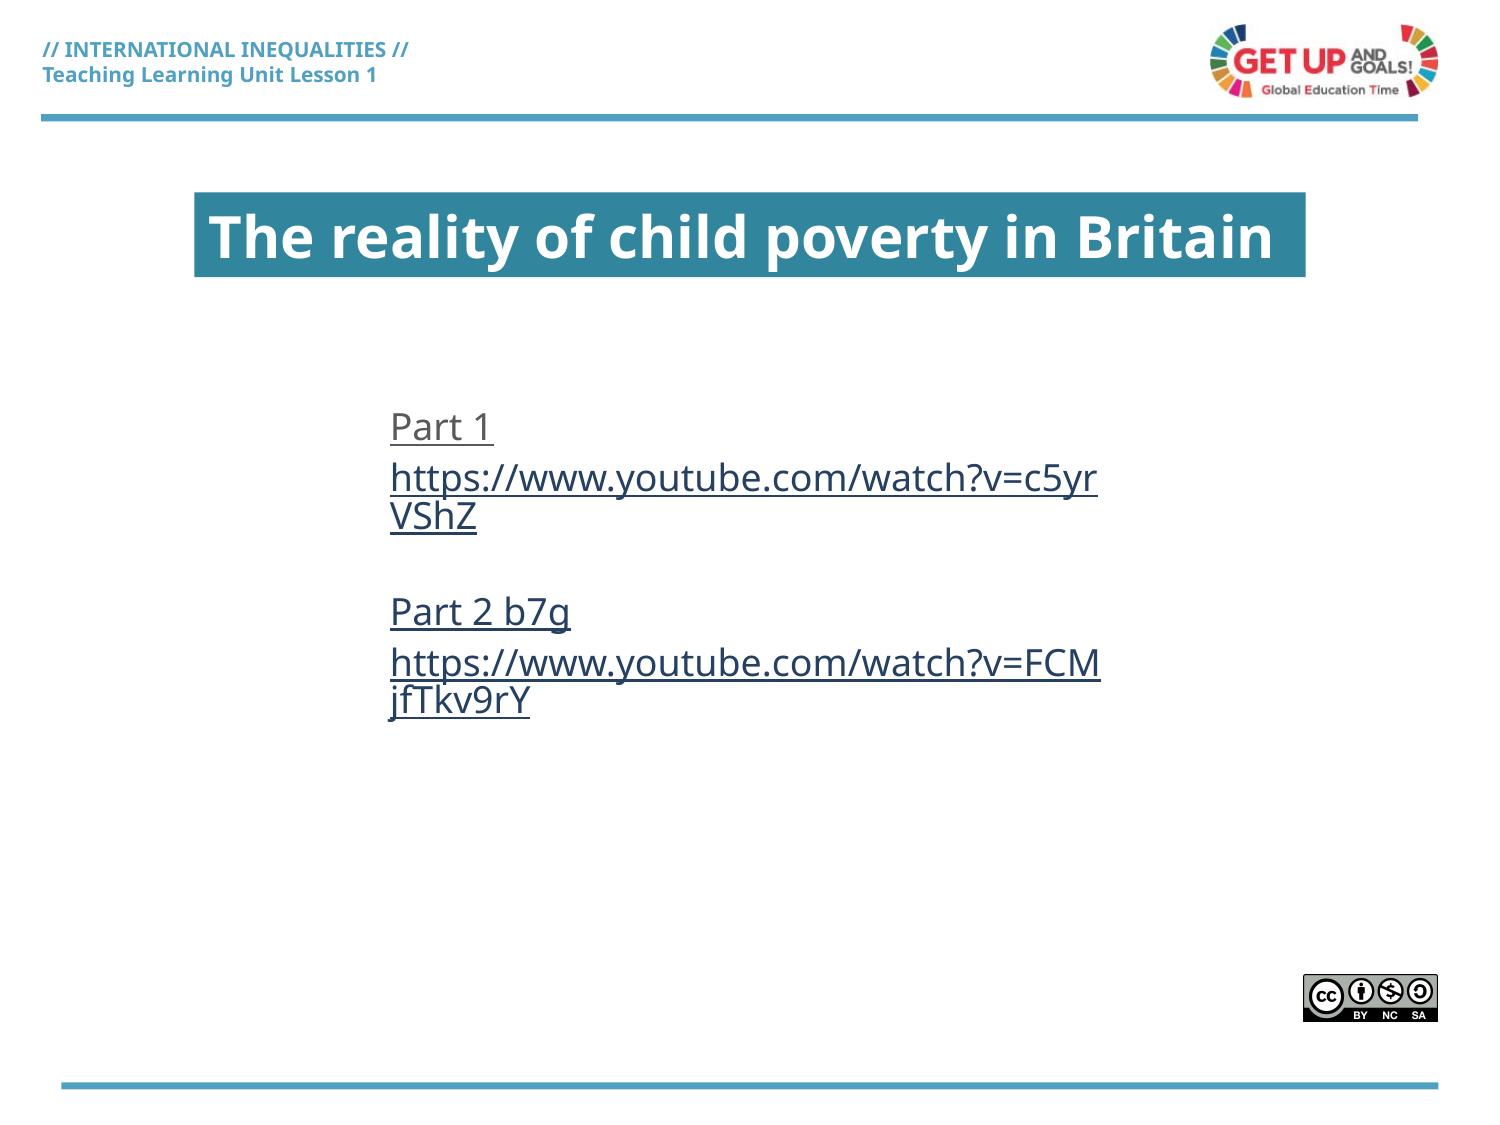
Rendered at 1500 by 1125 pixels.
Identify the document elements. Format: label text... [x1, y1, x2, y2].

text_box The reality of child poverty in Britain [194, 192, 1306, 278]
text_box Part 1 https://www.youtube.com/watch?v=c5yrVShZ Part 2 b7ghttps://www.youtube.com/watch?v=FCMjfTkv9rY [374, 395, 1125, 660]
text_box // INTERNATIONAL INEQUALITIES // Teaching Learning Unit Lesson 1 [29, 24, 492, 115]
text_box [61, 1082, 1439, 1090]
picture [1210, 24, 1438, 99]
picture [1302, 974, 1438, 1022]
text_box [41, 114, 1419, 122]
